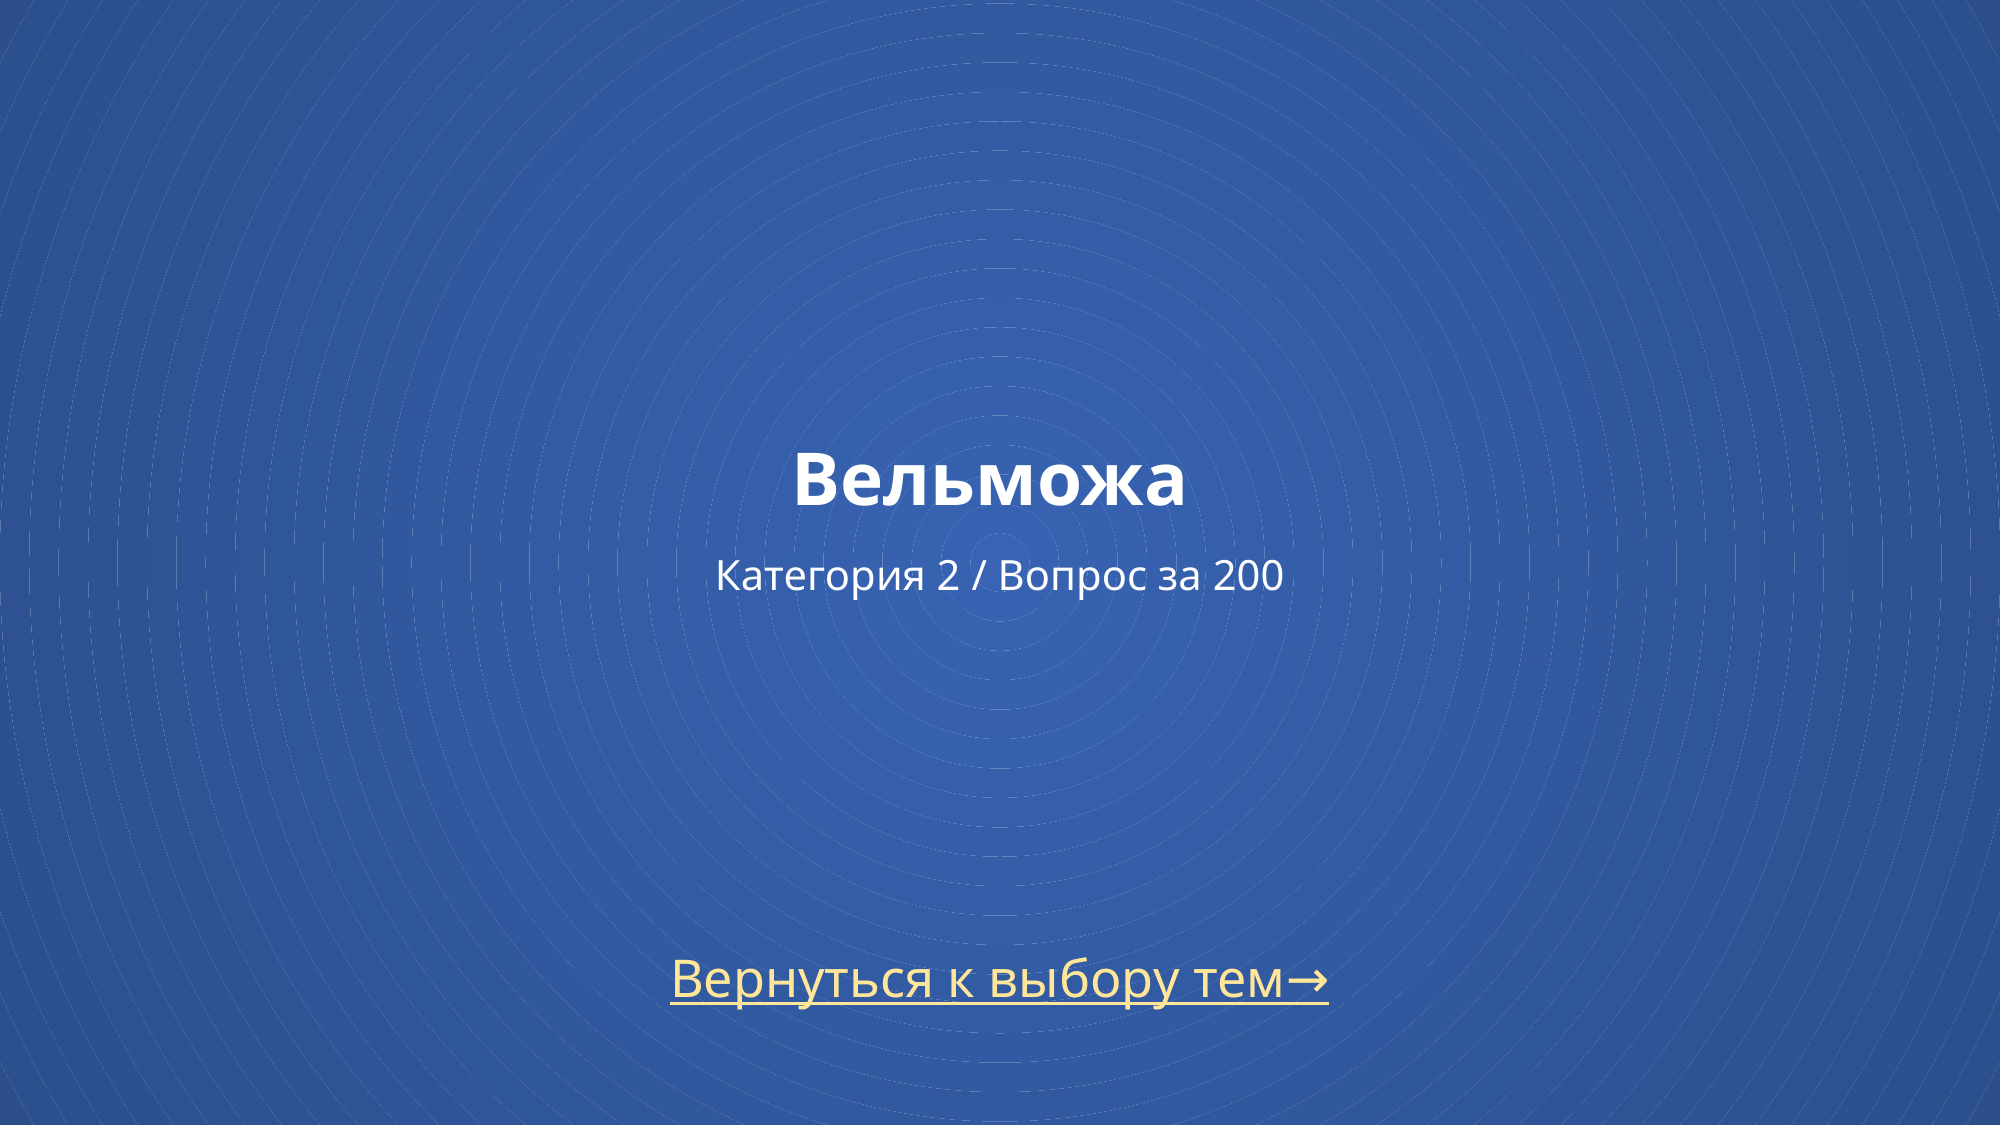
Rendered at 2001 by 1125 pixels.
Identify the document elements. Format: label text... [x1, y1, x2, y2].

text_box Вернуться к выбору тем→ [655, 938, 1345, 1016]
title Вельможа Категория 2 / Вопрос за 200 [117, 396, 1883, 646]
